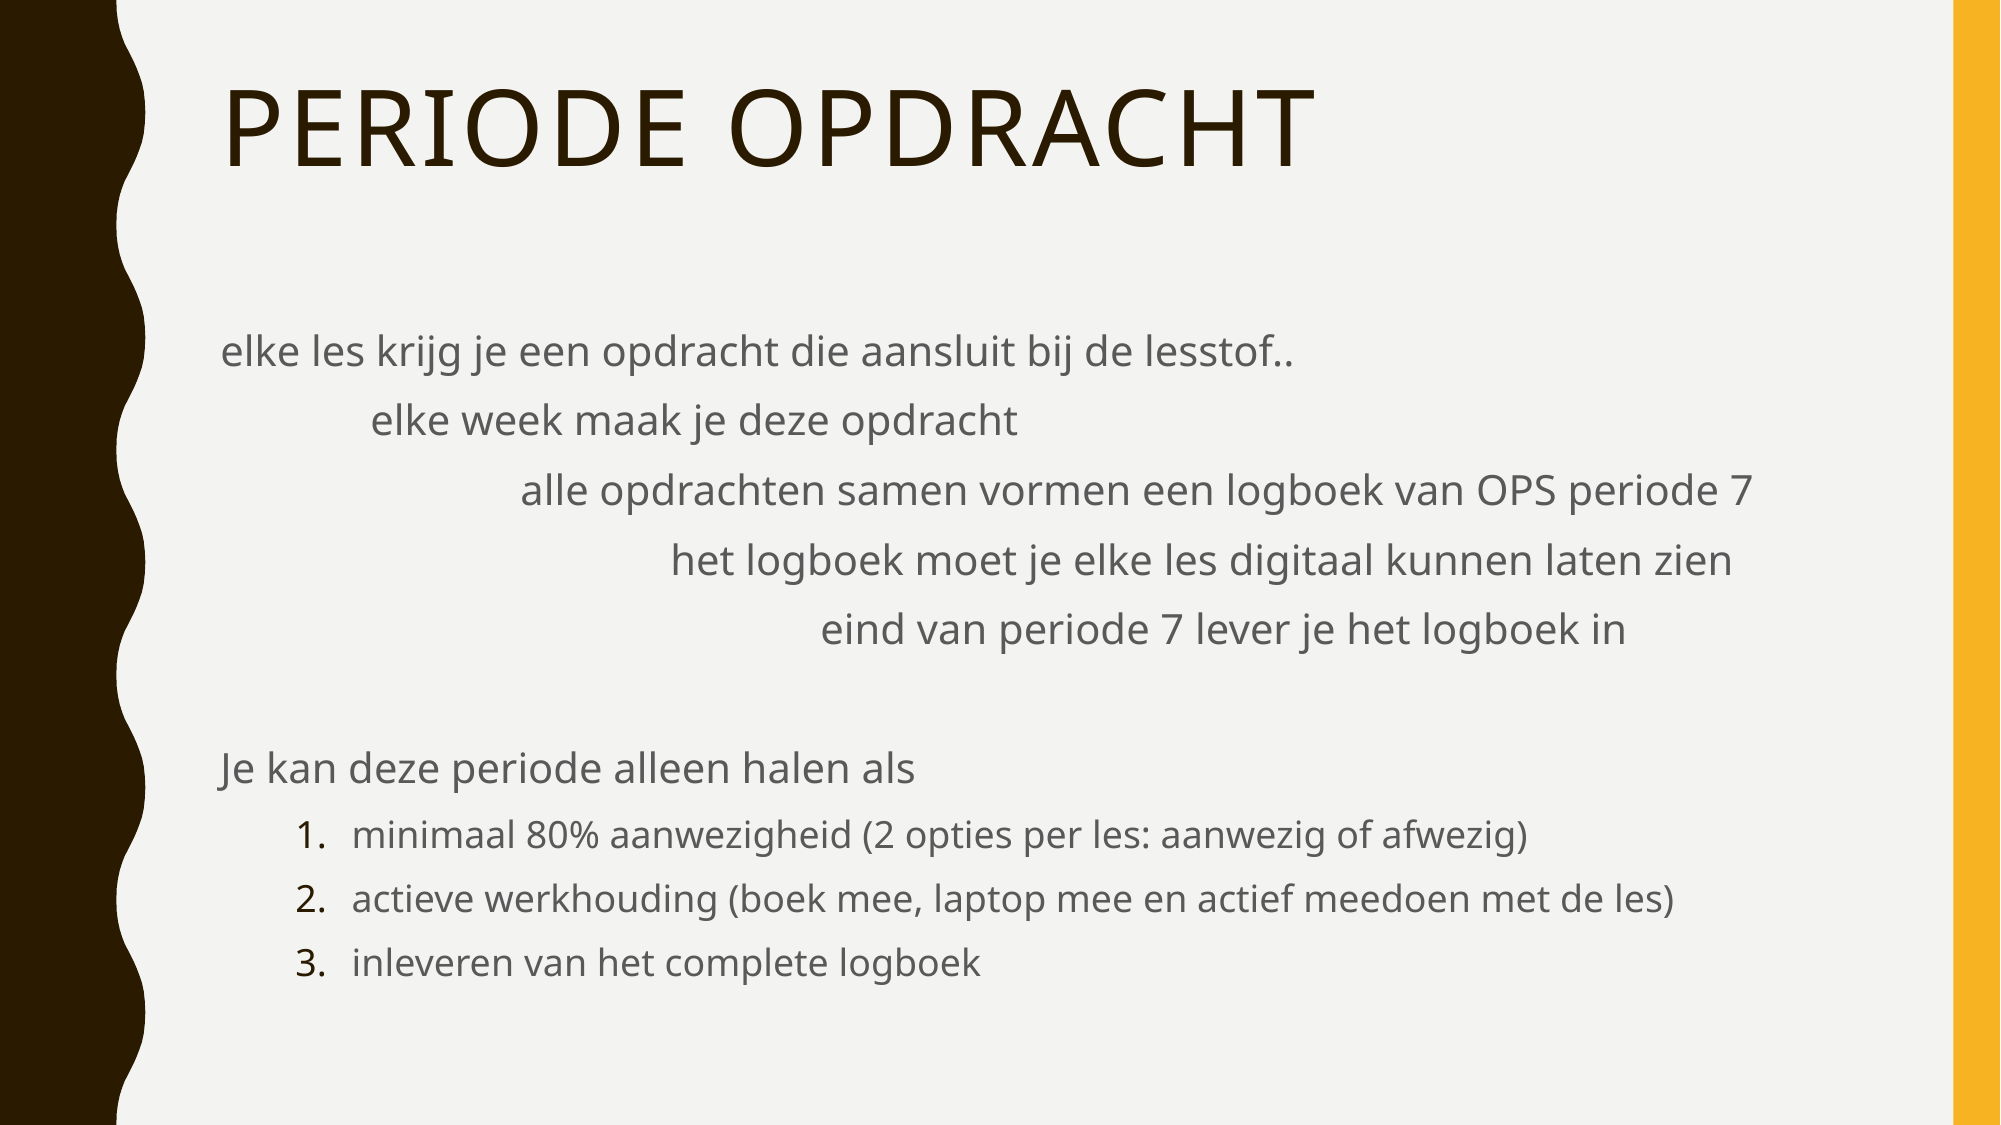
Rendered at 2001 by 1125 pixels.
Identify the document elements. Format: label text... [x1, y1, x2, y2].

list elke les krijg je een opdracht die aansluit bij de lesstof.. elke week maak je deze opdracht alle opdrachten samen vormen een logboek van OPS periode 7 het logboek moet je elke les digitaal kunnen laten zien eind van periode 7 lever je het logboek in Je kan deze periode alleen halen als minimaal 80% aanwezigheid (2 opties per les: aanwezig of afwezig) actieve werkhouding (boek mee, laptop mee en actief meedoen met de les) inleveren van het complete logboek [205, 311, 1875, 1087]
title Periode opdracht [205, 67, 1875, 311]
